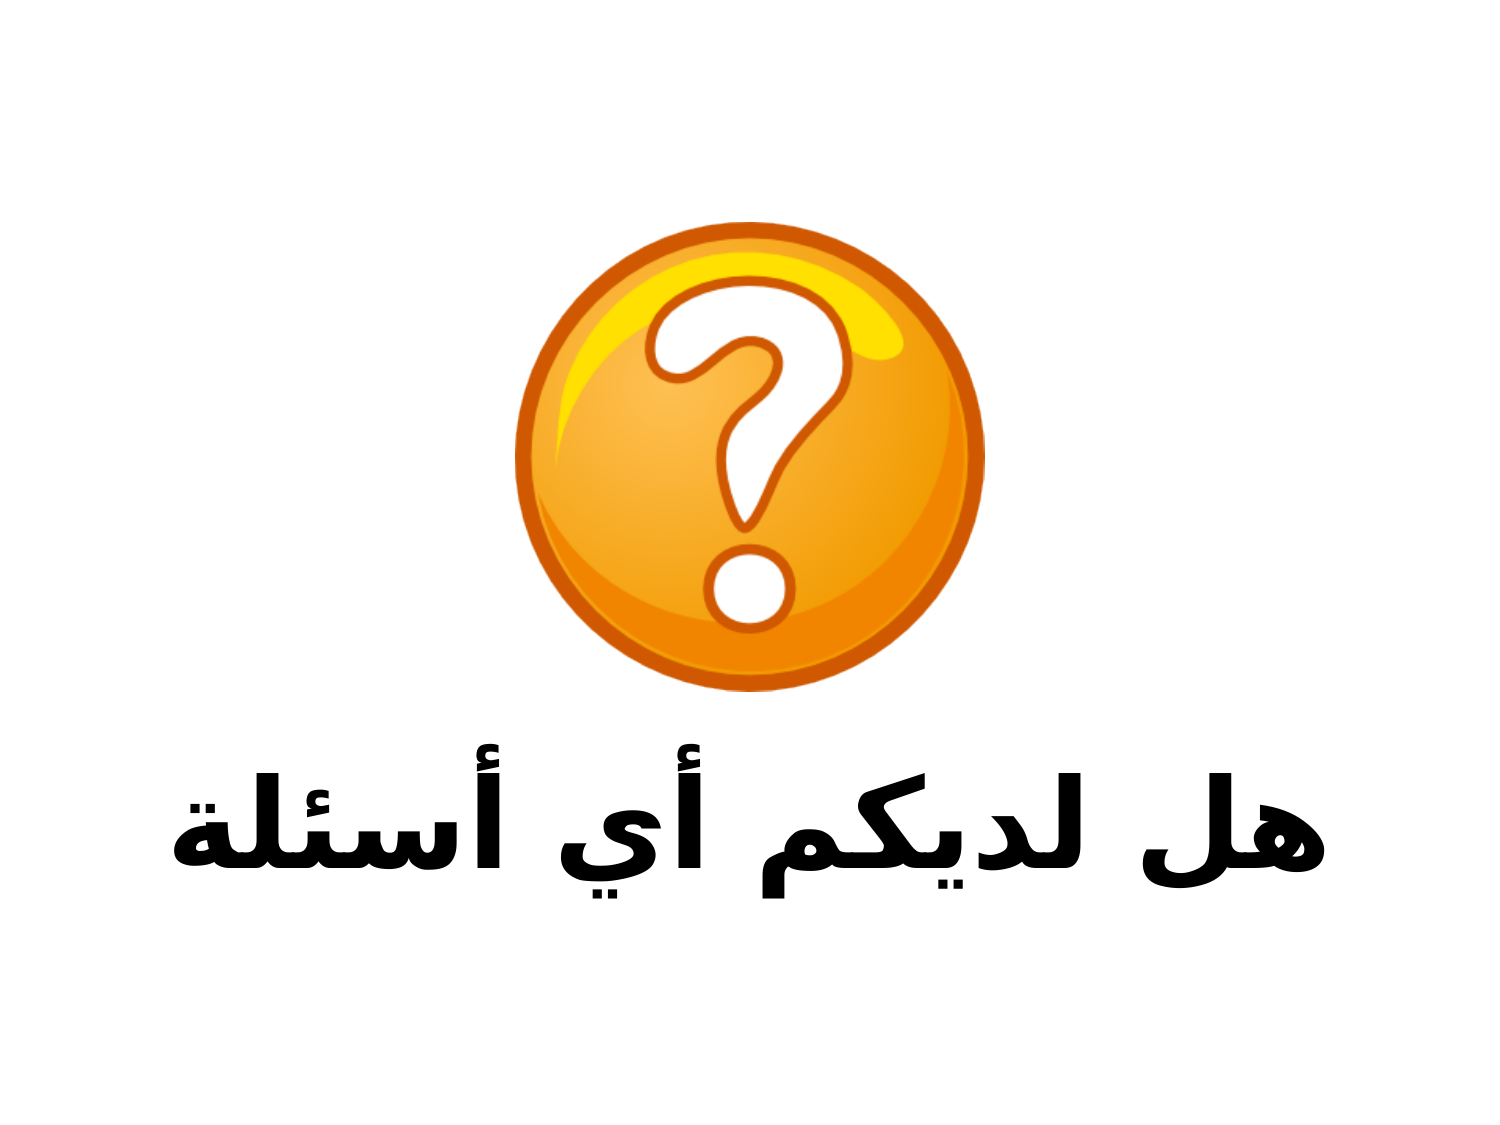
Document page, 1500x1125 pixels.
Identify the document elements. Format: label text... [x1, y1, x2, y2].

picture [515, 222, 985, 692]
text_box هل لديكم أي أسئلة [152, 736, 1348, 902]
